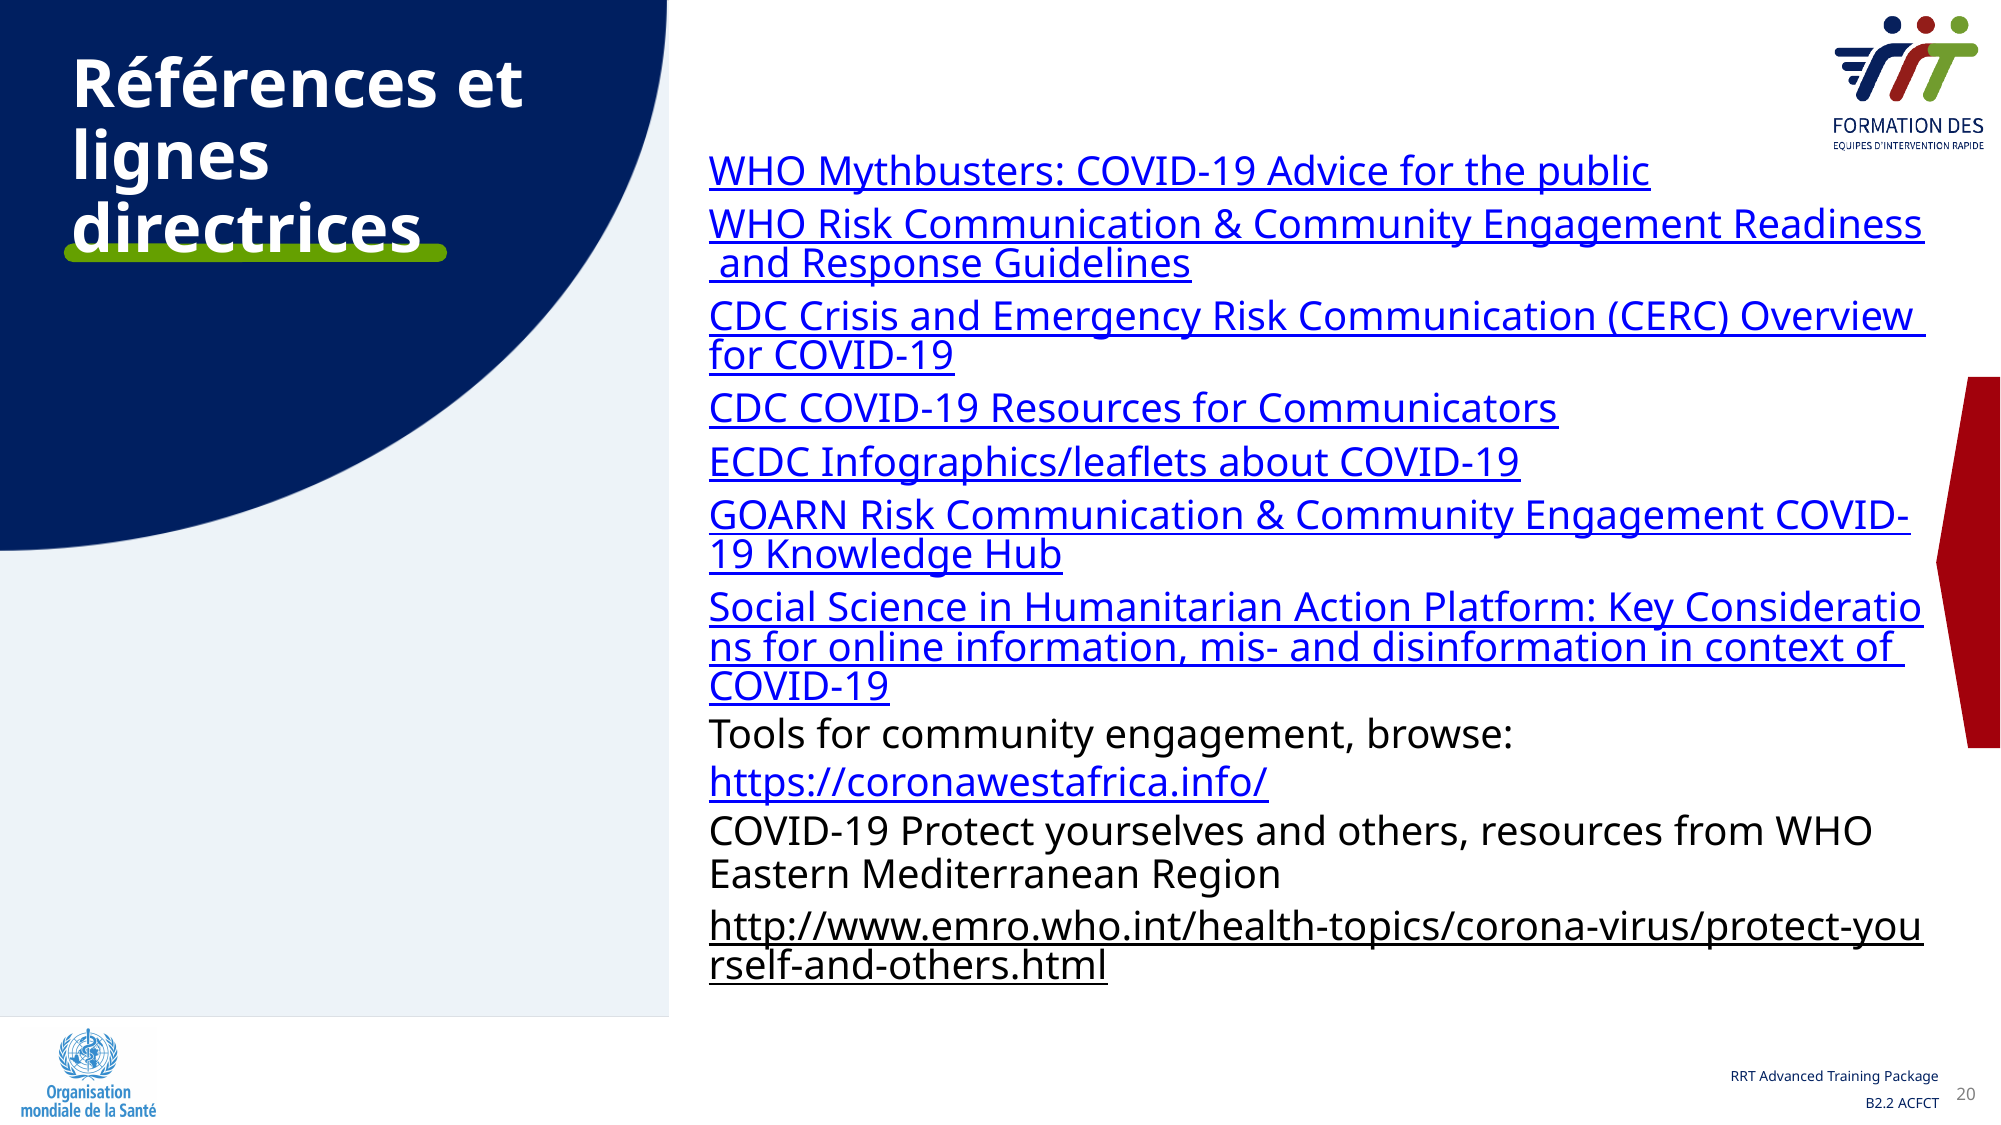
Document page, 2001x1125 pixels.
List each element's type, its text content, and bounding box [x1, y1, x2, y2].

picture [1833, 15, 1984, 151]
title Références et lignes directrices [63, 0, 618, 318]
picture [20, 1027, 157, 1118]
list WHO Mythbusters: COVID-19 Advice for the public WHO Risk Communication & Community Engagement Readiness and Response Guidelines CDC Crisis and Emergency Risk Communication (CERC) Overview for COVID-19 CDC COVID-19 Resources for Communicators ECDC Infographics/leaflets about COVID-19 GOARN Risk Communication & Community Engagement COVID-19 Knowledge Hub Social Science in Humanitarian Action Platform: Key Considerations for online information, mis- and disinformation in context of COVID-19 Tools for community engagement, browse: https://coronawestafrica.info/ COVID-19 Protect yourselves and others, resources from WHO Eastern Mediterranean Region http://www.emro.who.int/health-topics/corona-virus/protect-yourself-and-others.html [700, 137, 1937, 1049]
picture [0, 0, 669, 1018]
